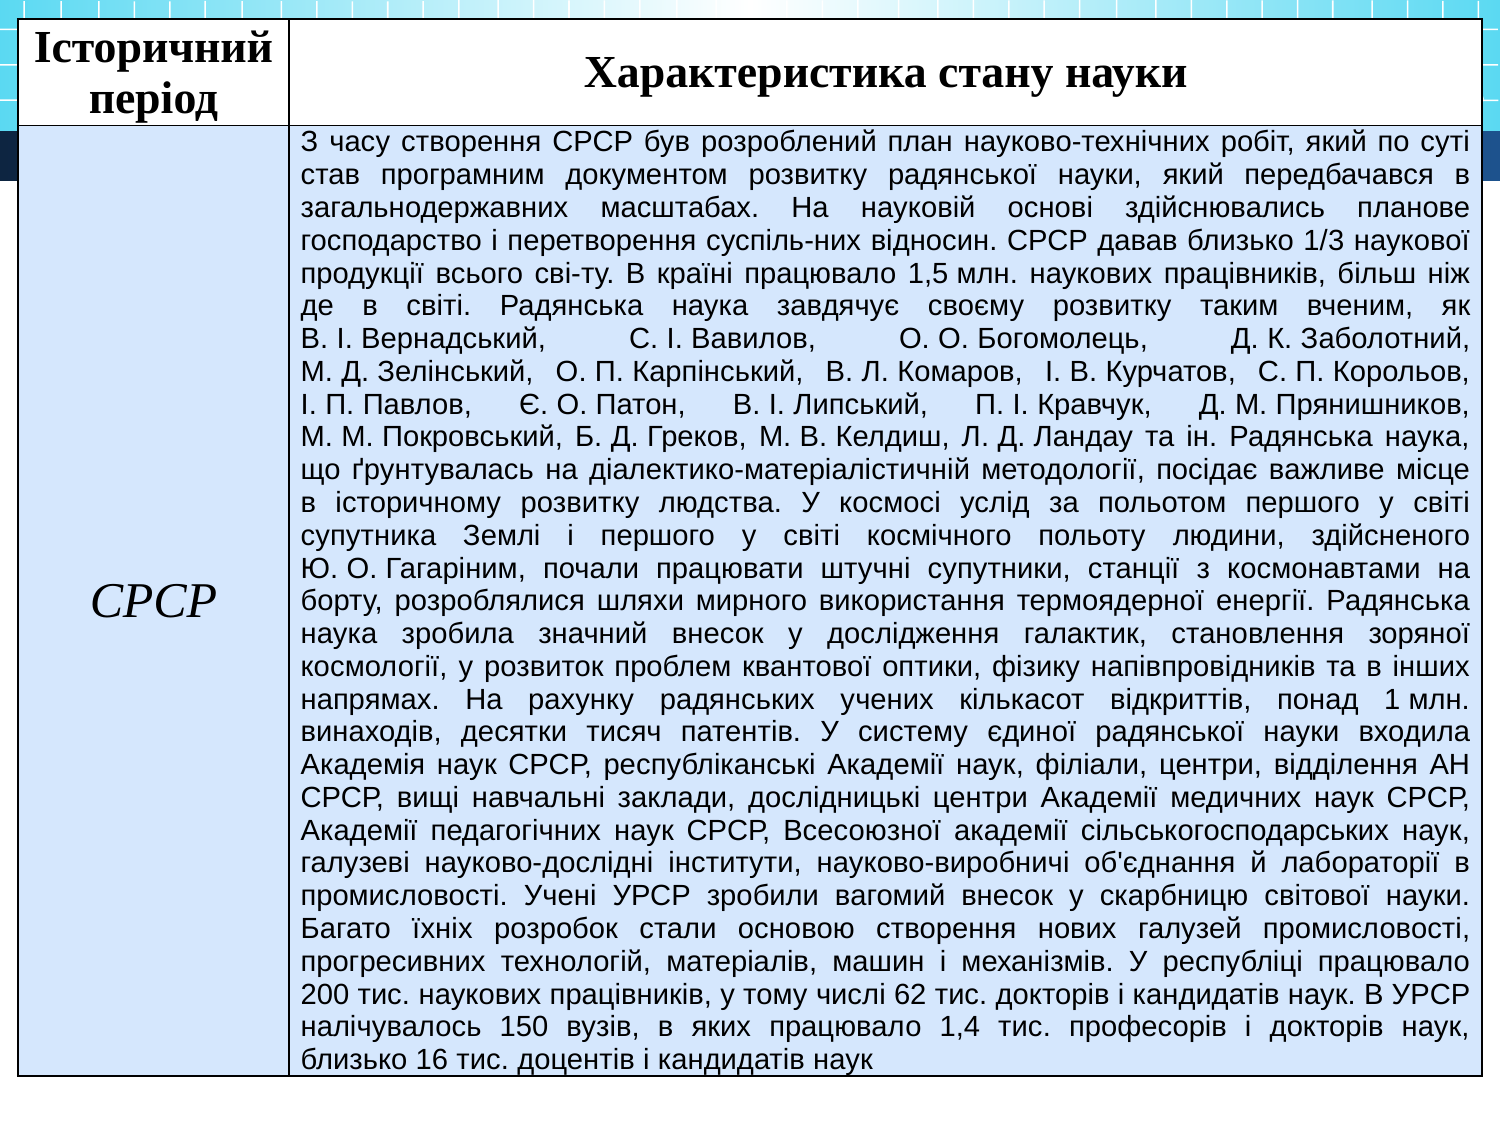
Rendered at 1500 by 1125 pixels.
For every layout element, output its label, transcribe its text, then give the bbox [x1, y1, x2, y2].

table_cell З часу створення СРСР був розроблений план науково-технічних робіт, який по суті став програмним документом розвитку радянської науки, який передбачався в загальнодержавних масштабах. На науковій основі здійснювались планове господарство і перетворення суспіль-них відносин. СРСР давав близько 1/3 наукової продукції всього сві-ту. В країні працювало 1,5 млн. наукових працівників, більш ніж де в світі. Радянська наука завдячує своєму розвитку таким вченим, як В. І. Вернадський, С. І. Вавилов, О. О. Богомолець, Д. К. Заболотний, М. Д. Зелінський, О. П. Карпінський, В. Л. Комаров, І. В. Курчатов, С. П. Корольов, І. П. Павлов, Є. О. Патон, В. І. Липський, П. І. Кравчук, Д. М. Прянишников, М. М. Покровський, Б. Д. Греков, М. В. Келдиш, Л. Д. Ландау та ін. Радянська наука, що ґрунтувалась на діалектико-матеріалістичній методології, посідає важливе місце в історичному розвитку людства. У космосі услід за польотом першого у світі супутника Землі і першого у світі космічного польоту людини, здійсненого Ю. О. Гагаріним, почали працювати штучні супутники, станції з космонавтами на борту, розроблялися шляхи мирного використання термоядерної енергії. Радянська наука зробила значний внесок у дослідження галактик, становлення зоряної космології, у розвиток проблем квантової оптики, фізику напівпровідників та в інших напрямах. На рахунку радянських учених кількасот відкриттів, понад 1 млн. винаходів, десятки тисяч патентів. У систему єдиної радянської науки входила Академія наук СРСР, республіканські Академії наук, філіали, центри, відділення АН СРСР, вищі навчальні заклади, дослідницькі центри Академії медичних наук СРСР, Академії педагогічних наук СРСР, Всесоюзної академії сільськогосподарських наук, галузеві науково-дослідні інститути, науково-виробничі об'єднання й лабораторії в промисловості. Учені УРСР зробили вагомий внесок у скарбницю світової науки. Багато їхніх розробок стали основою створення нових галузей промисловості, прогресивних технологій, матеріалів, машин і механізмів. У республіці працювало 200 тис. наукових працівників, у тому числі 62 тис. докторів і кандидатів наук. В УPCP налічувалось 150 вузів, в яких працювало 1,4 тис. професорів і докторів наук, близько 16 тис. доцентів і кандидатів наук [290, 126, 1481, 1075]
table_header Характеристика стану науки [290, 20, 1481, 125]
table_cell СРСР [19, 126, 288, 1075]
table_header Історичний період [19, 20, 288, 125]
